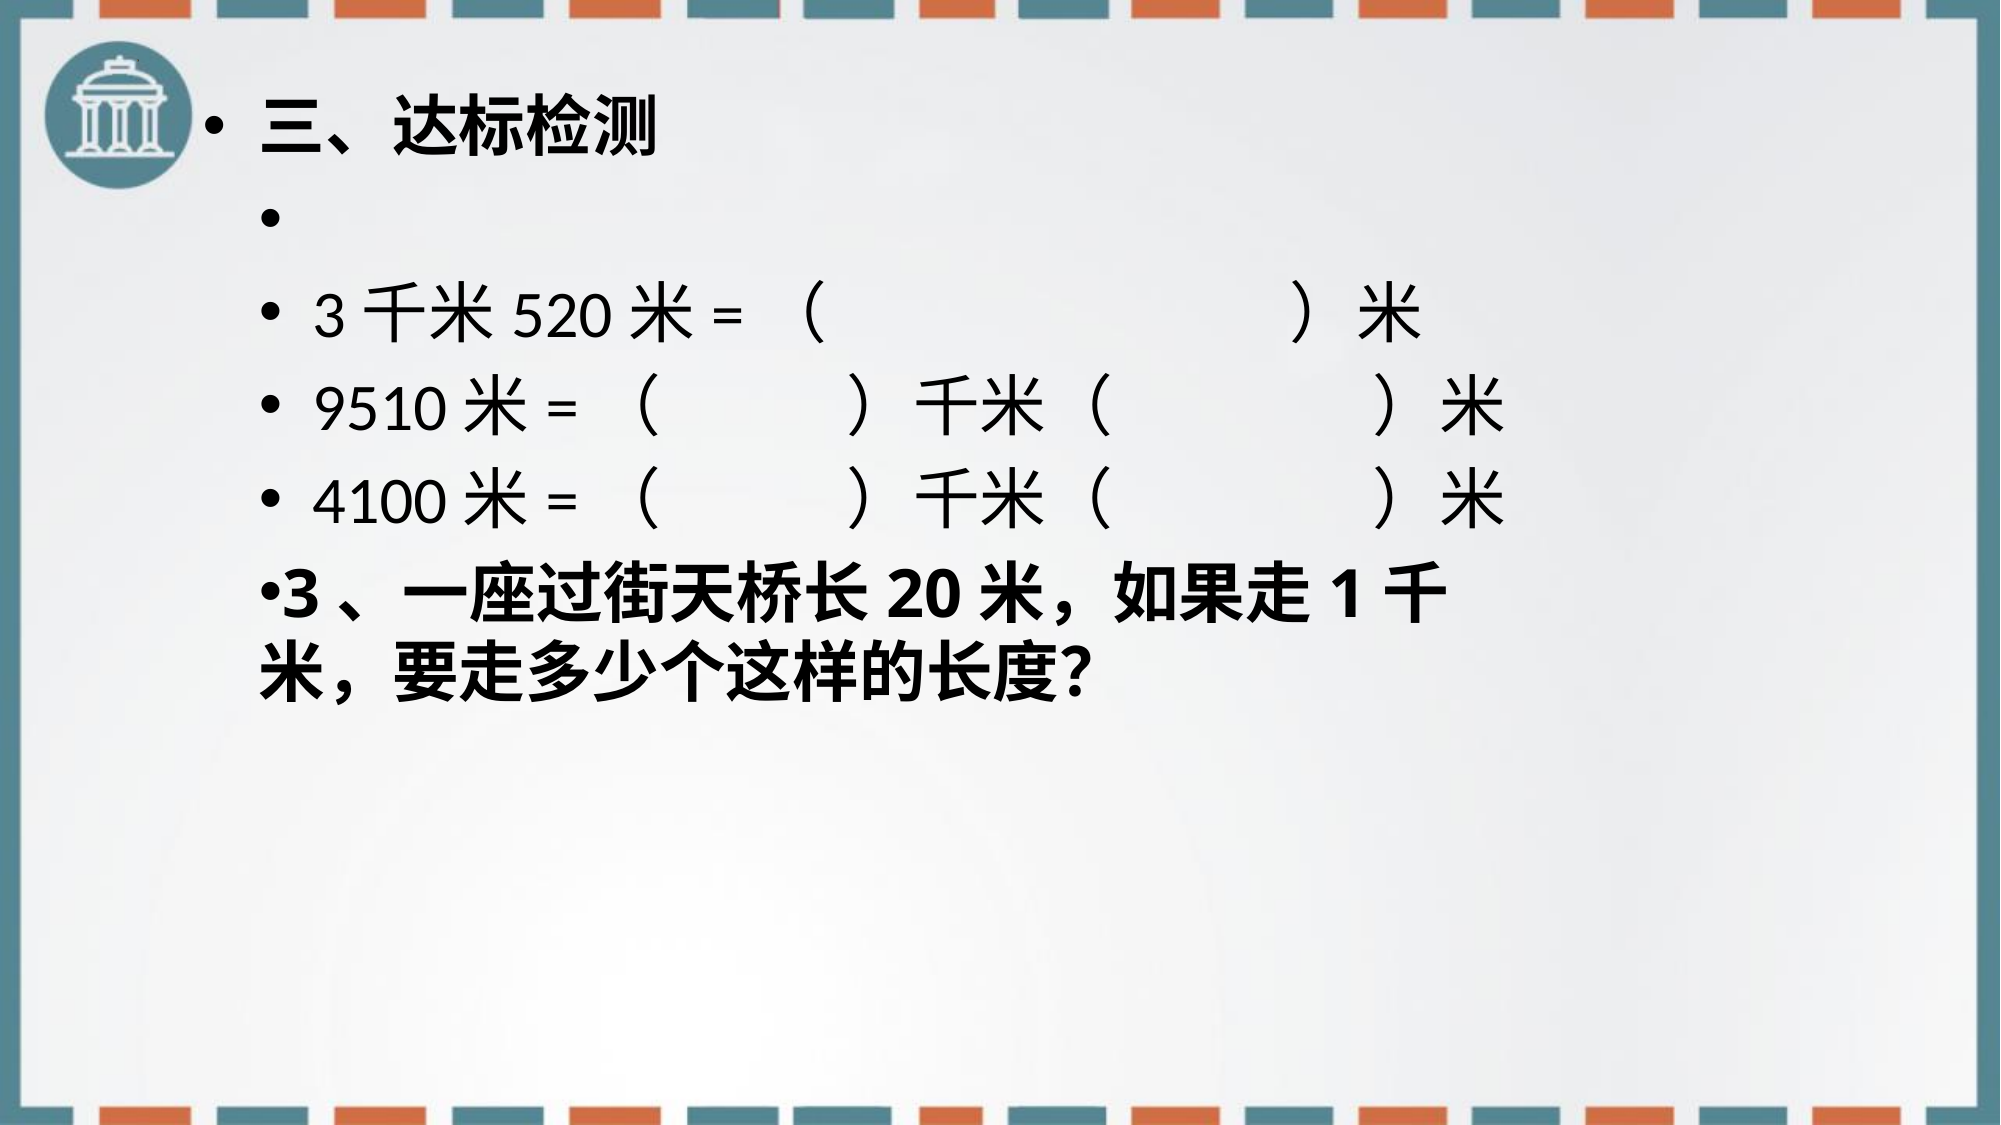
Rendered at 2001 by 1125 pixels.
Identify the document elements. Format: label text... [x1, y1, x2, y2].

list 三、达标检测 3千米520米=（ ）米 9510米=（ ）千米（ ）米 4100米=（ ）千米（ ）米 3、一座过街天桥长20米，如果走1千米，要走多少个这样的长度？ [187, 76, 1538, 1037]
picture [0, 0, 2000, 1125]
